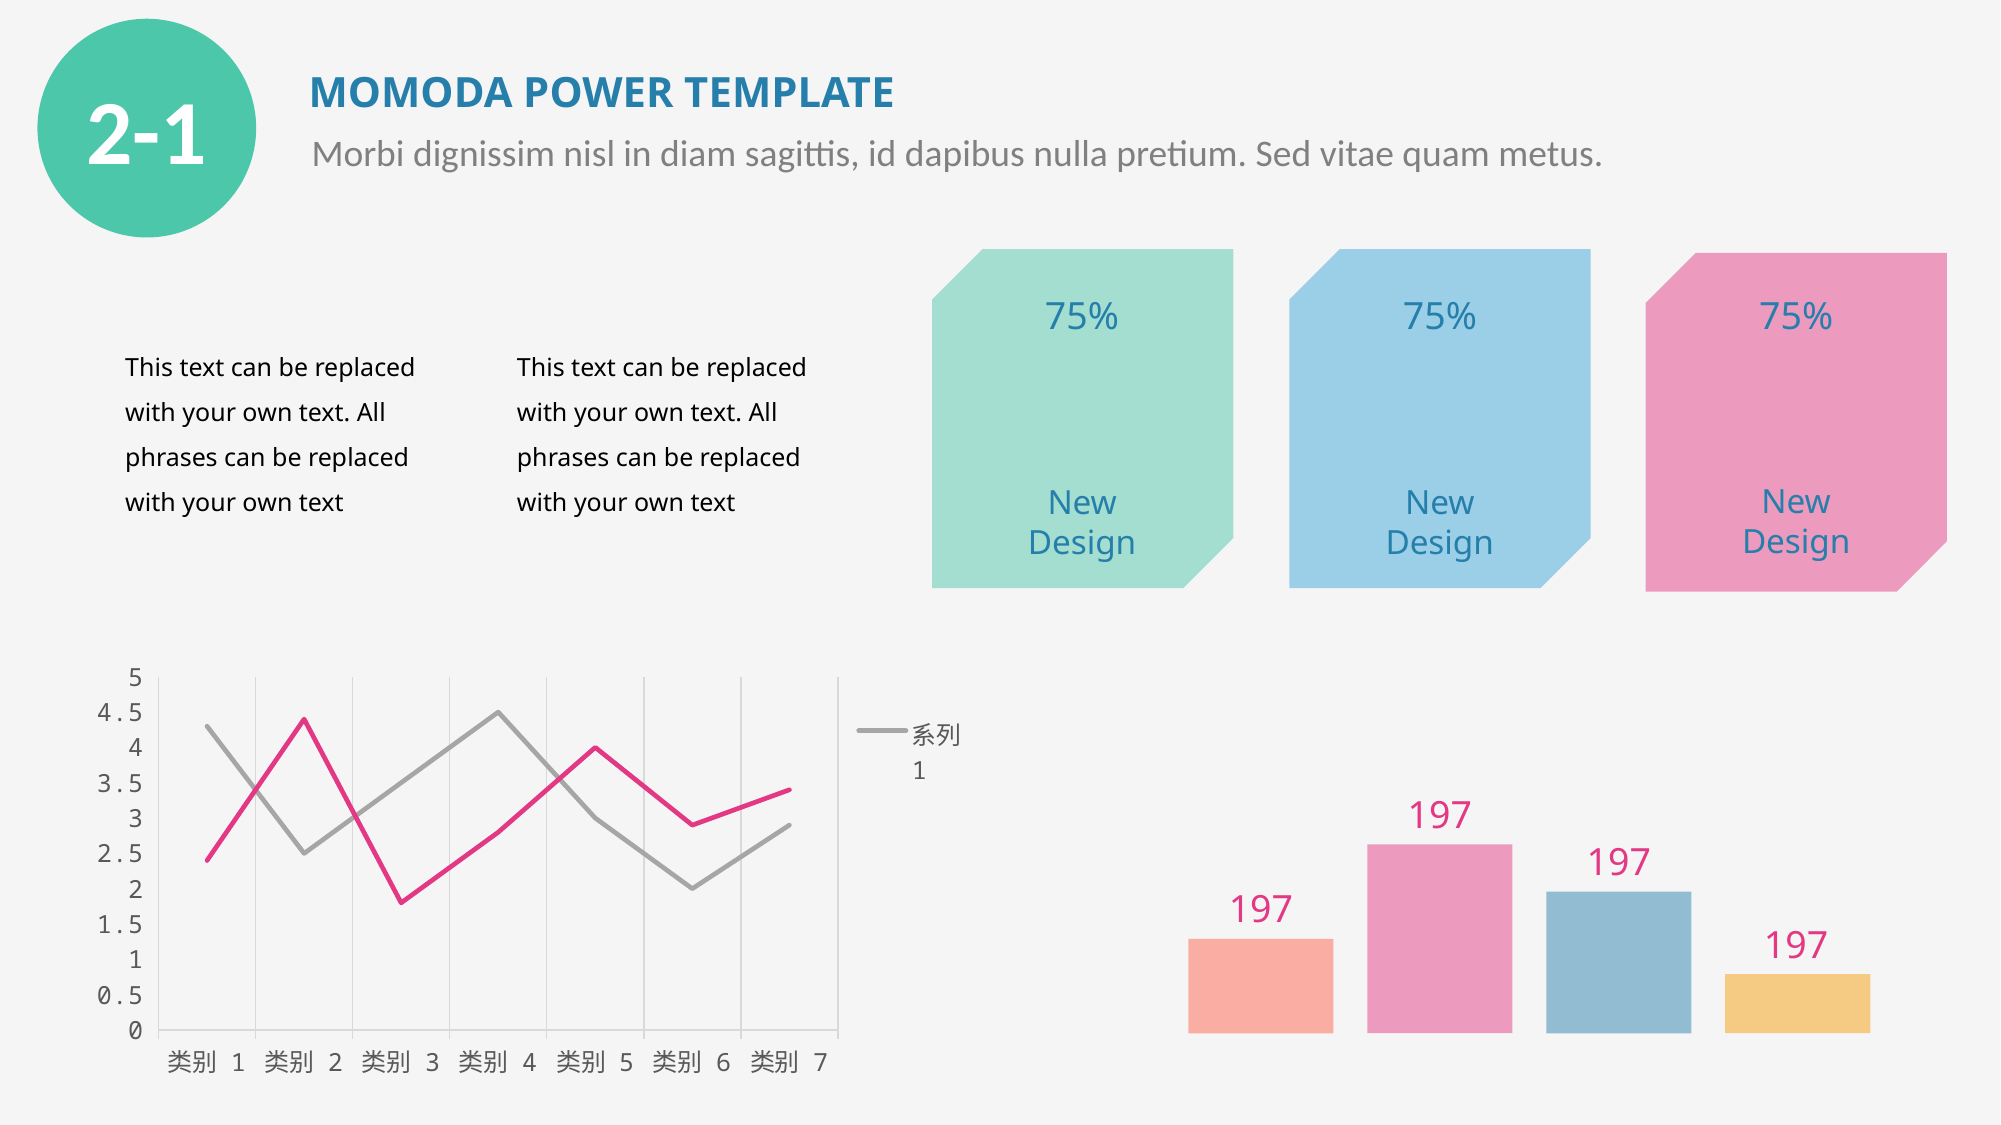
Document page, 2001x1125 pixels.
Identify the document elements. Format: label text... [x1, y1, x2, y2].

text_box This text can be replaced with your own text. All phrases can be replaced with your own text [110, 329, 474, 524]
text_box 197 [1723, 913, 1869, 974]
text_box New Design [975, 473, 1189, 569]
text_box 197 [1188, 878, 1334, 938]
text_box New Design [1689, 472, 1903, 568]
text_box Morbi dignissim nisl in diam sagittis, id dapibus nulla pretium. Sed vitae quam metus. [296, 121, 1622, 182]
text_box [931, 248, 1235, 590]
text_box MOMODA POWER TEMPLATE [296, 60, 1160, 121]
text_box [1724, 973, 1871, 1034]
text_box 197 [1546, 830, 1692, 891]
text_box 75% [975, 284, 1189, 345]
text_box [1545, 891, 1692, 1034]
text_box 75% [1333, 284, 1547, 345]
text_box [1366, 843, 1513, 1034]
text_box 197 [1367, 783, 1513, 844]
chart [78, 650, 989, 1088]
text_box New Design [1333, 473, 1547, 569]
text_box [1187, 938, 1334, 1034]
text_box [1644, 251, 1948, 593]
text_box This text can be replaced with your own text. All phrases can be replaced with your own text [502, 329, 866, 524]
text_box 2-1 [36, 17, 258, 239]
text_box 75% [1689, 284, 1903, 345]
text_box [1288, 248, 1592, 590]
